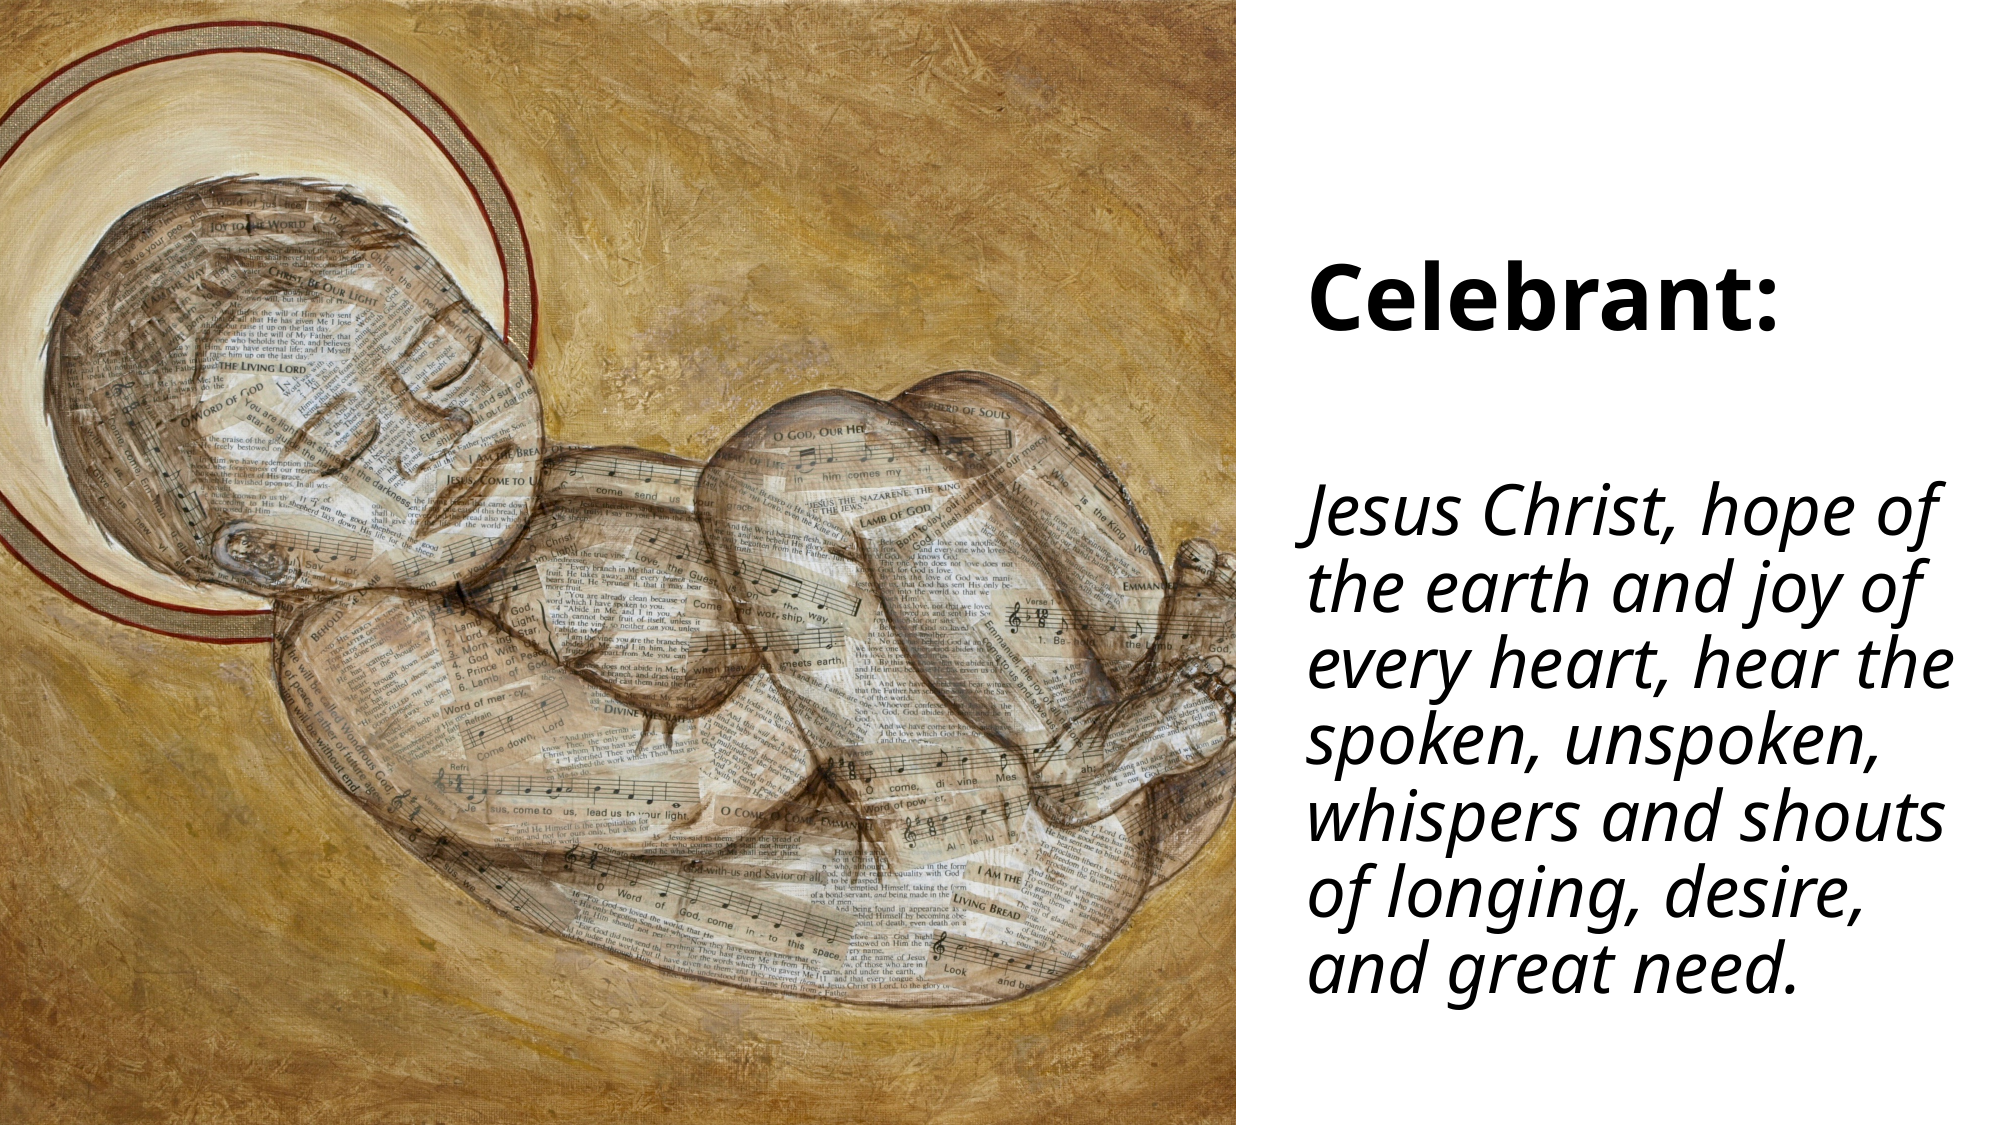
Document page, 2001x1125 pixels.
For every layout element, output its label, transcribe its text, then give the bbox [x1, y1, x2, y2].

text_box Celebrant: Jesus Christ, hope of the earth and joy of every heart, hear the spoken, unspoken, whispers and shouts of longing, desire, and great need. [1291, 244, 1982, 1032]
picture [0, 0, 1236, 1125]
